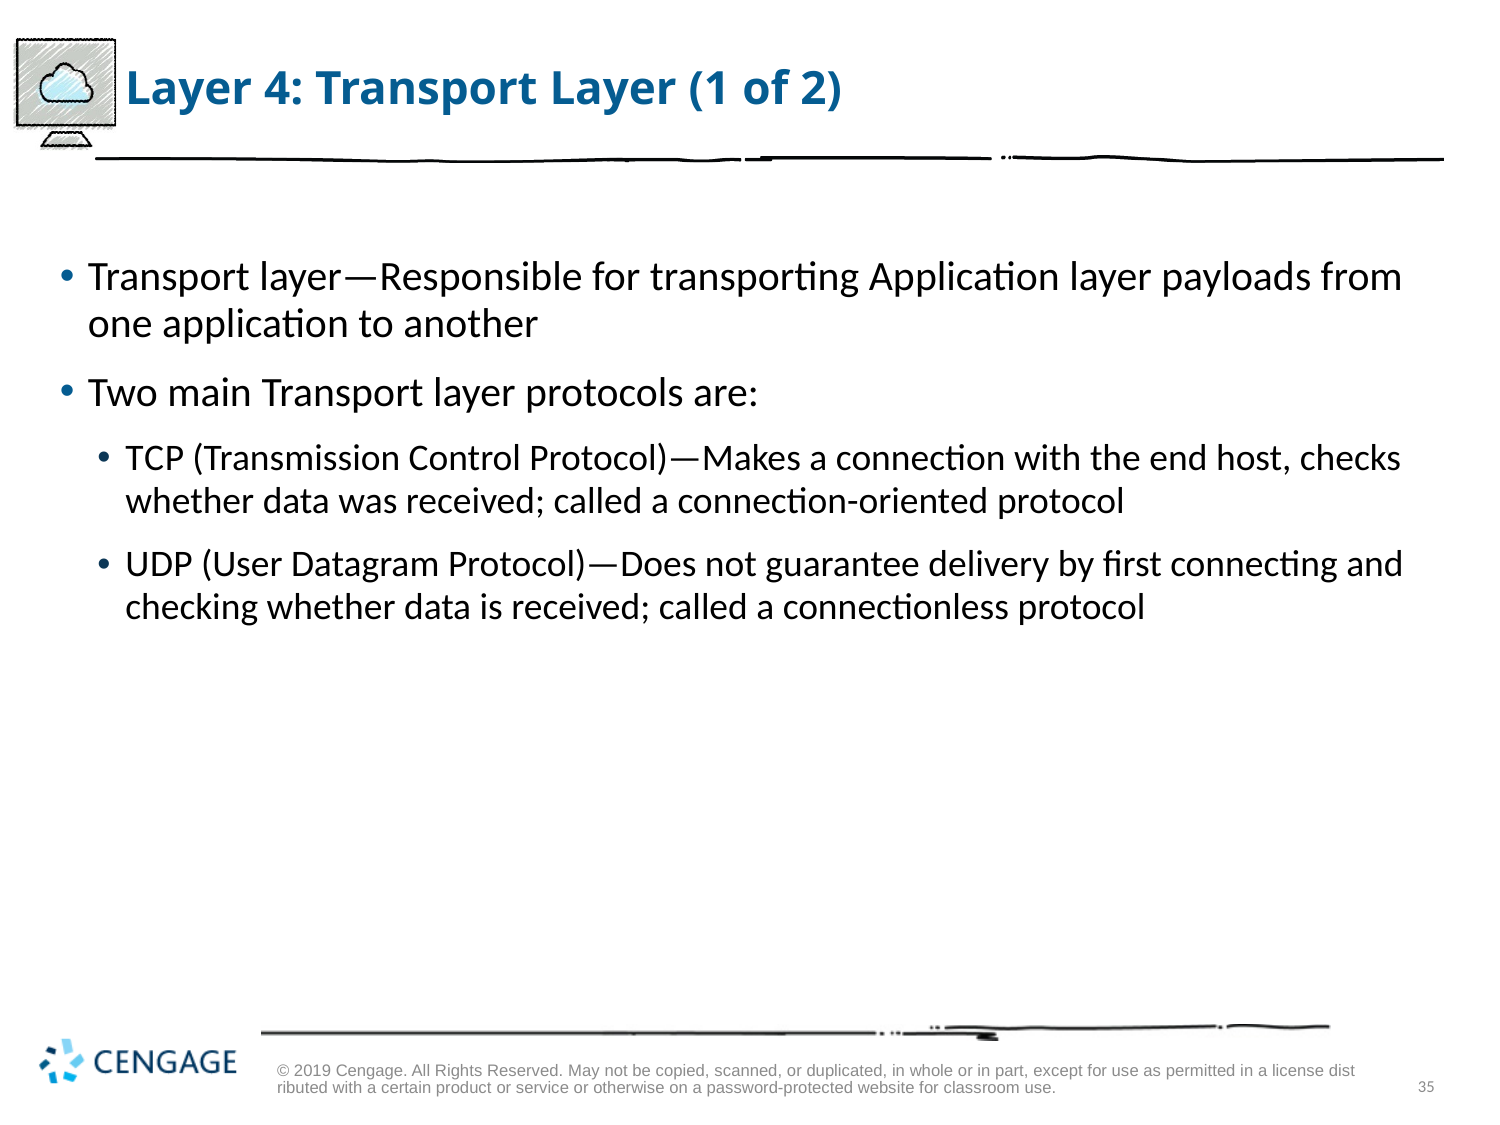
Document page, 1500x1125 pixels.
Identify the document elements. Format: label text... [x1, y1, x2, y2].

picture [19, 1025, 249, 1096]
picture [13, 36, 117, 151]
picture [95, 155, 1444, 163]
title Layer 4: Transport Layer (1 of 2) [125, 66, 1442, 116]
list Transport layer—Responsible for transporting Application layer payloads from one application to another Two main Transport layer protocols are: T C P (Transmission Control Protocol)—Makes a connection with the end host, checks whether data was received; called a connection-oriented protocol U D P (User Datagram Protocol)—Does not guarantee delivery by first connecting and checking whether data is received; called a connectionless protocol [59, 252, 1441, 633]
picture [261, 1024, 1331, 1041]
footer © 2019 Cengage. All Rights Reserved. May not be copied, scanned, or duplicated, in whole or in part, except for use as permitted in a license distributed with a certain product or service or otherwise on a password-protected website for classroom use. [262, 1050, 1375, 1091]
